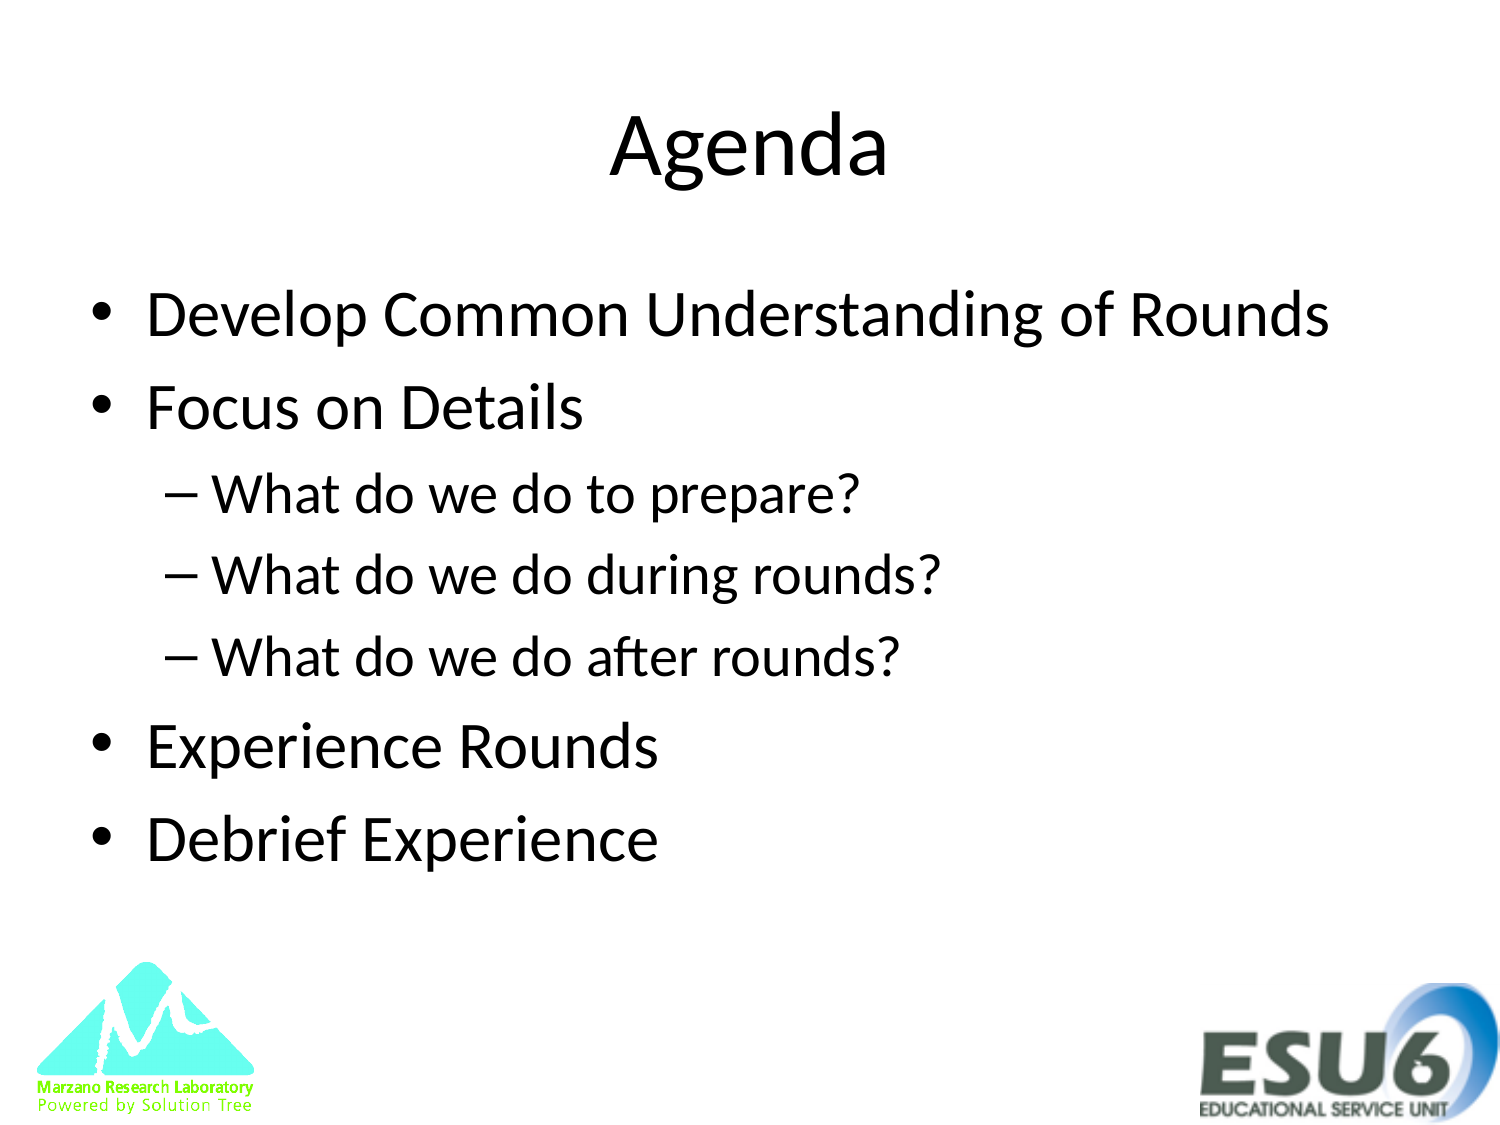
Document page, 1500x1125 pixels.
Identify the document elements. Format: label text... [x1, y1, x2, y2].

picture [1200, 983, 1500, 1125]
list Develop Common Understanding of Rounds Focus on Details What do we do to prepare? What do we do during rounds? What do we do after rounds? Experience Rounds Debrief Experience [75, 262, 1425, 1005]
picture [37, 962, 254, 1114]
title Agenda [75, 45, 1425, 233]
